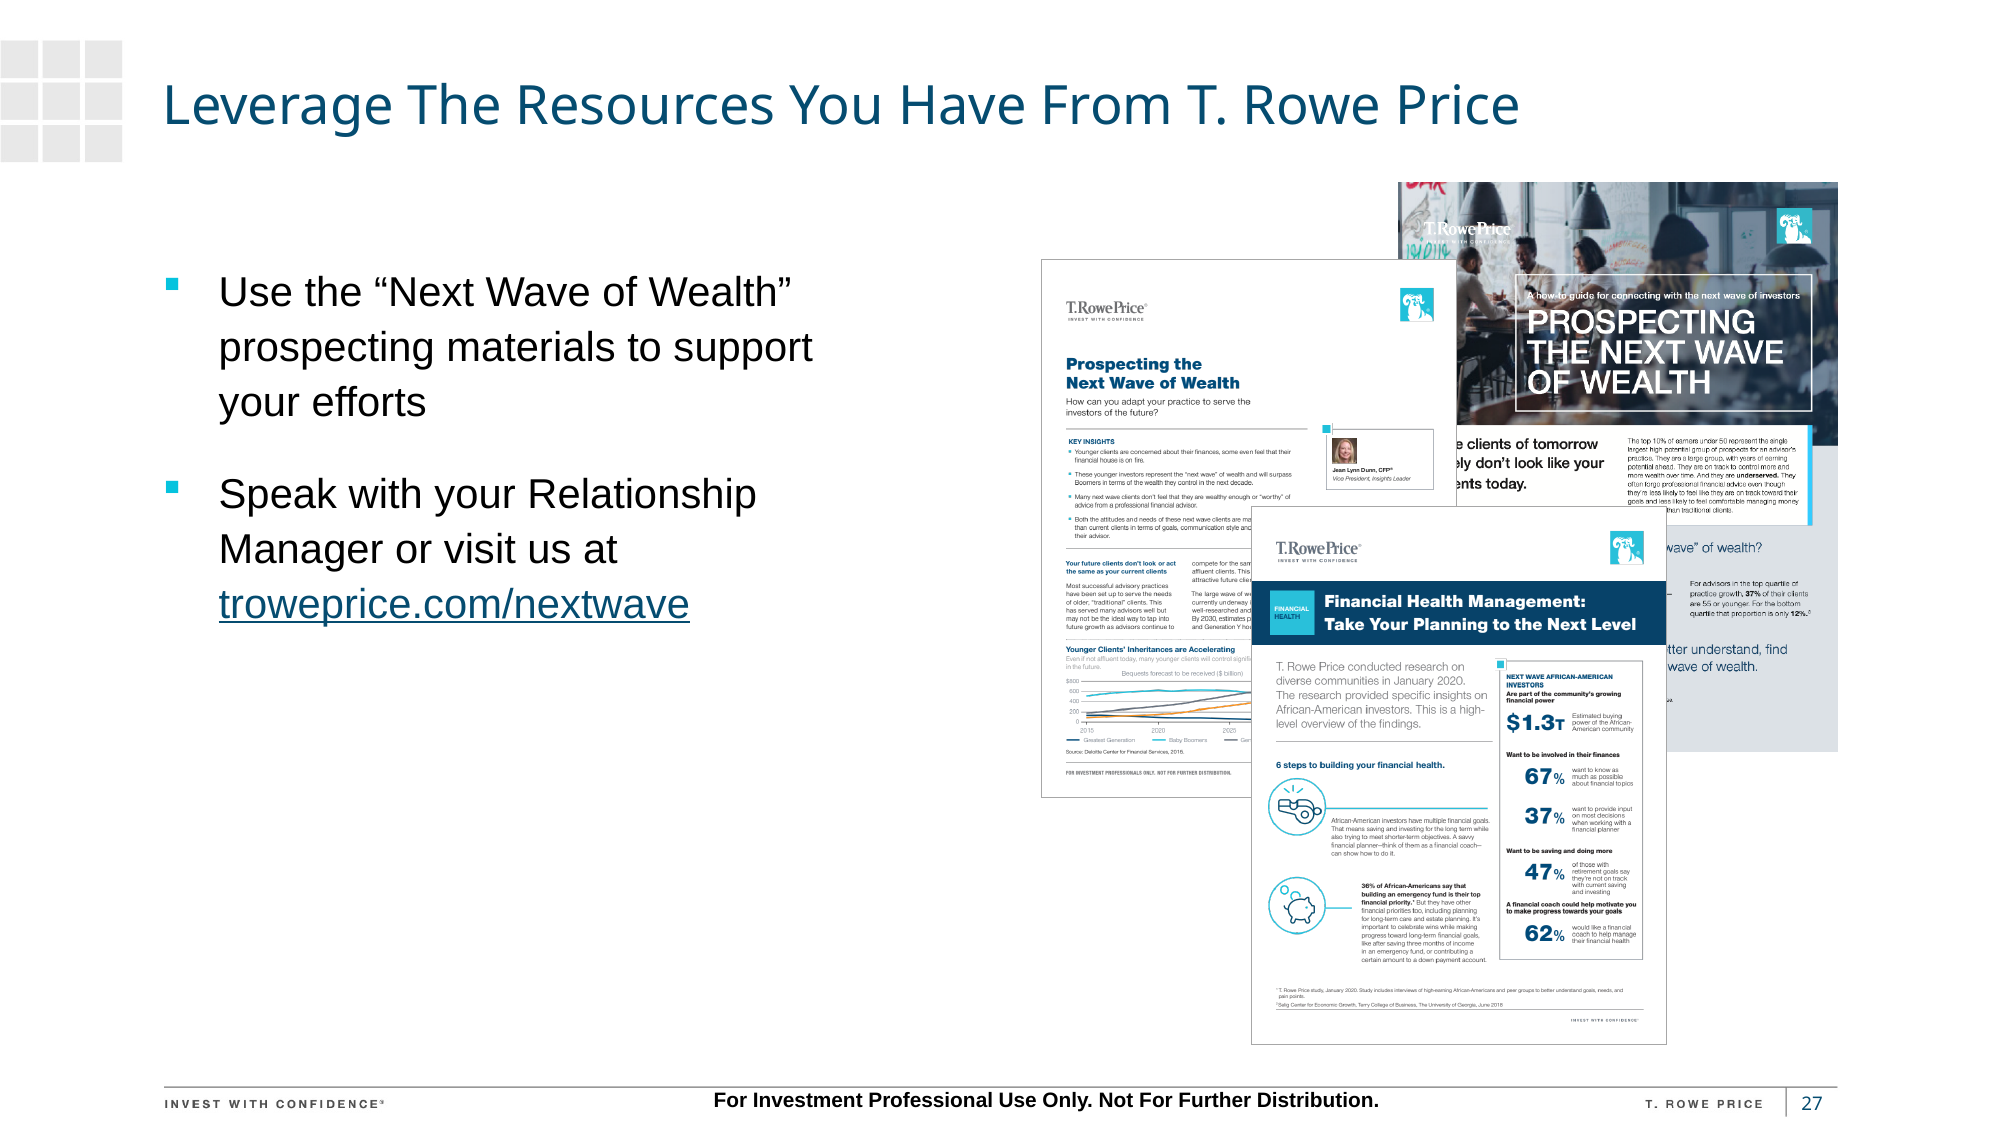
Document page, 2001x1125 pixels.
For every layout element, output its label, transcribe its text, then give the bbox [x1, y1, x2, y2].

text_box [1251, 506, 1668, 1045]
title Leverage The Resources You Have From T. Rowe Price [162, 47, 1838, 169]
list Use the “Next Wave of Wealth” prospecting materials to support your efforts Speak with your Relationship Manager or visit us at troweprice.com/nextwave [162, 259, 871, 878]
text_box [1040, 259, 1457, 798]
picture [0, 0, 2000, 1125]
